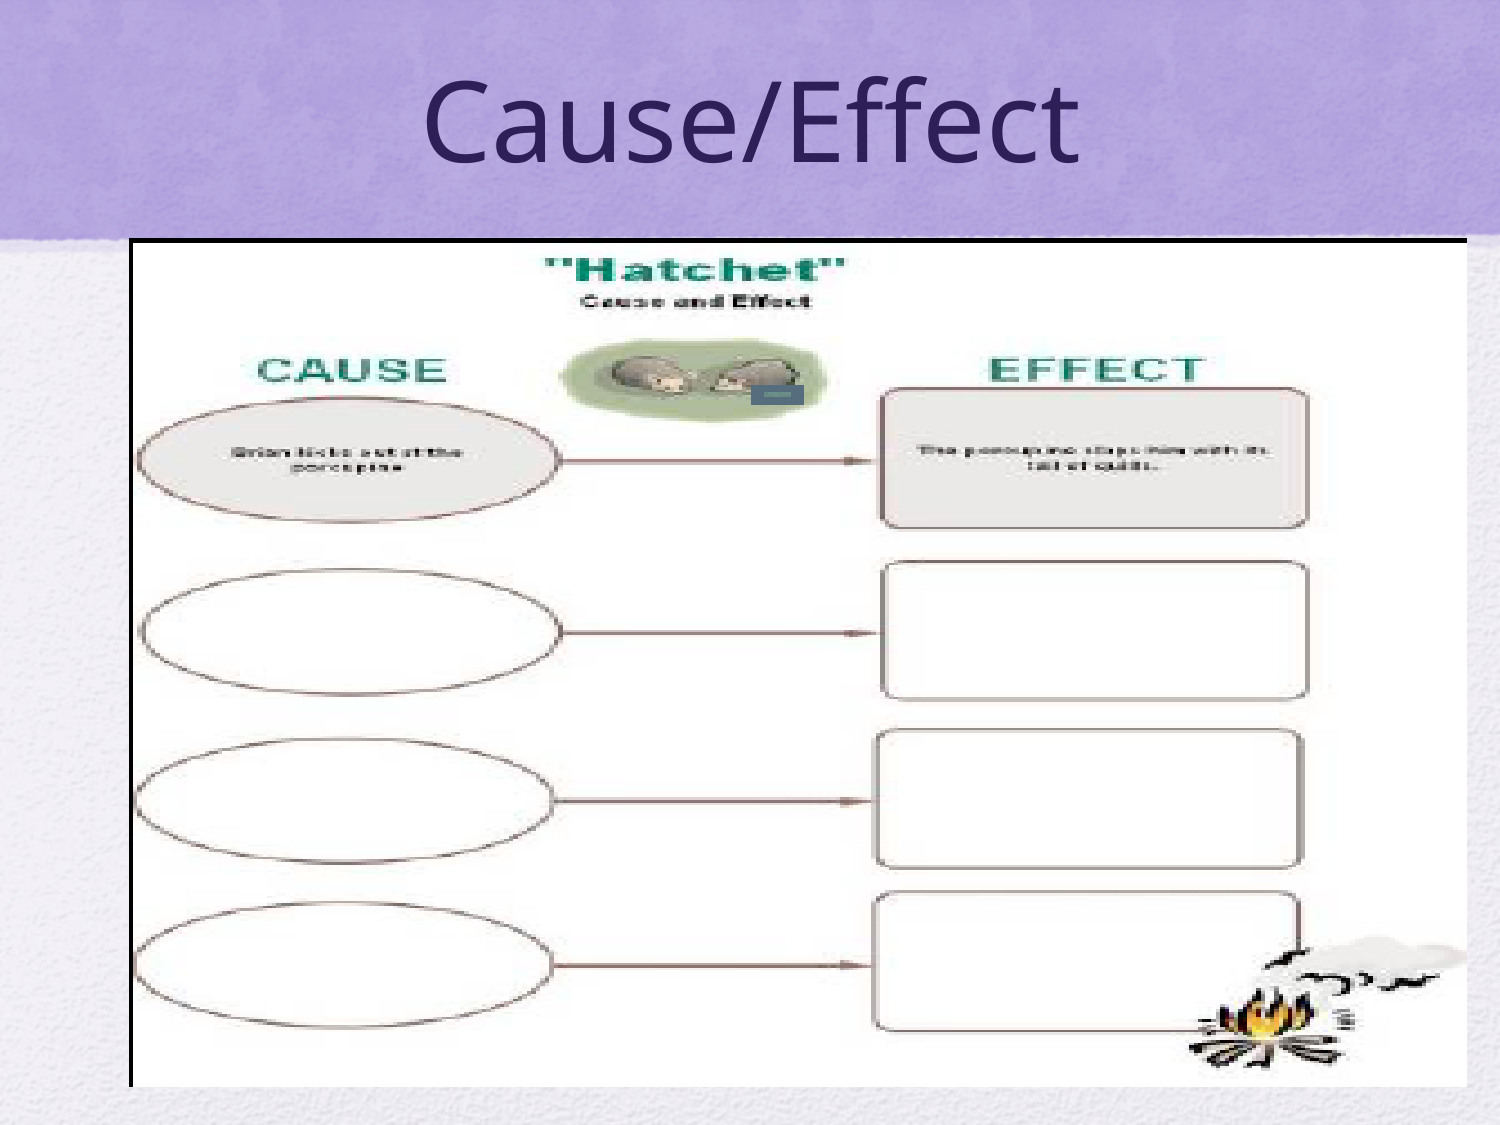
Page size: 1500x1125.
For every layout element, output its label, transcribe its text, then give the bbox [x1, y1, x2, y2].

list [127, 235, 1469, 1090]
picture [0, 225, 1500, 1125]
title Cause/Effect [129, 6, 1372, 234]
